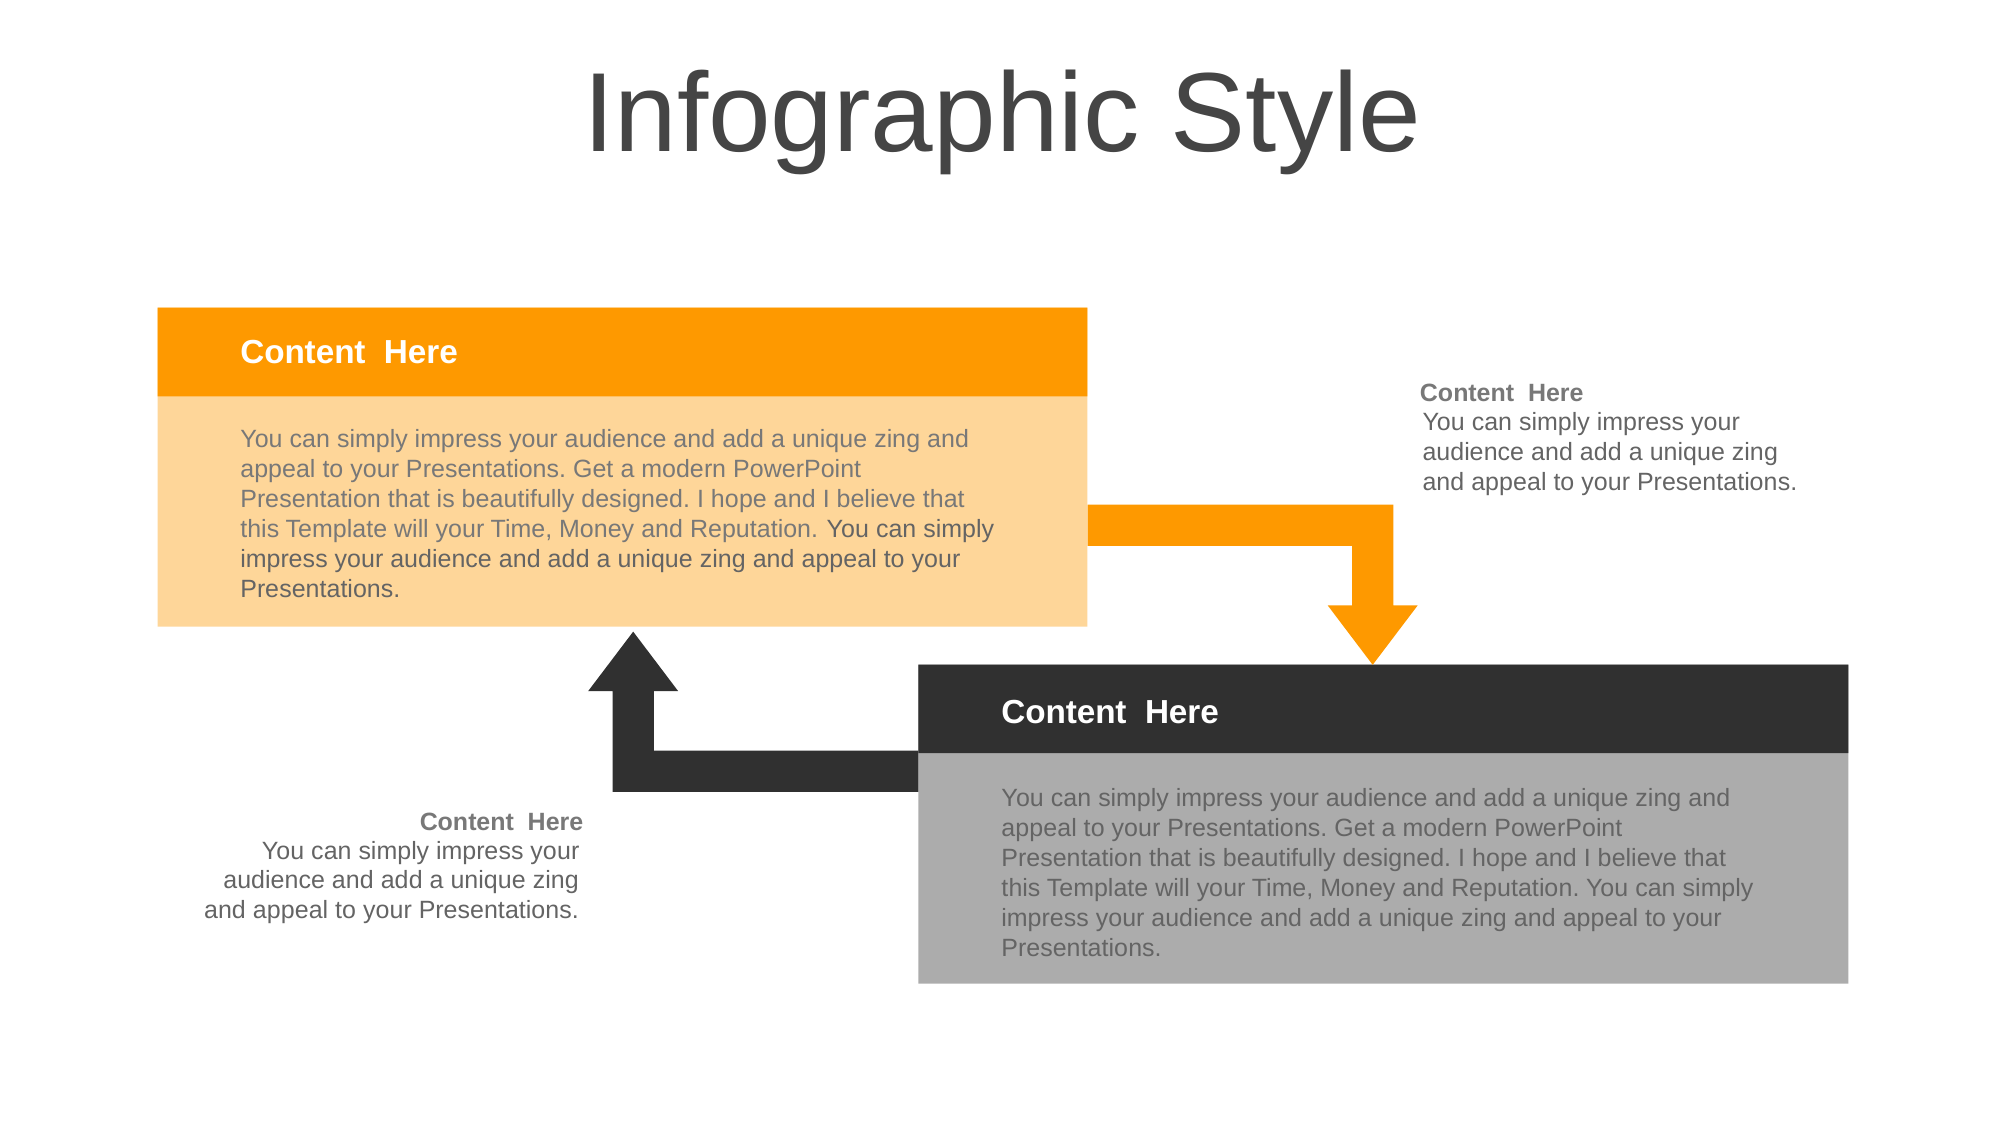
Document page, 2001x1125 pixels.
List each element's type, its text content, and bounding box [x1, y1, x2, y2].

text_box [156, 397, 1088, 628]
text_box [1405, 369, 1844, 505]
list Infographic Style [53, 55, 1952, 175]
text_box [586, 629, 920, 794]
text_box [160, 797, 599, 933]
text_box [156, 307, 1088, 397]
text_box [917, 754, 1849, 985]
text_box You can simply impress your audience and add a unique zing and appeal to your Presentations. Get a modern PowerPoint Presentation that is beautifully designed. I hope and I believe that this Template will your Time, Money and Reputation. You can simply impress your audience and add a unique zing and appeal to your Presentations. [986, 774, 1781, 969]
text_box Content Here [986, 682, 1781, 738]
text_box You can simply impress your audience and add a unique zing and appeal to your Presentations. Get a modern PowerPoint Presentation that is beautifully designed. I hope and I believe that this Template will your Time, Money and Reputation. You can simply impress your audience and add a unique zing and appeal to your Presentations. [225, 415, 1020, 610]
text_box [917, 664, 1849, 754]
text_box Content Here [225, 323, 1020, 378]
text_box [1086, 503, 1420, 667]
